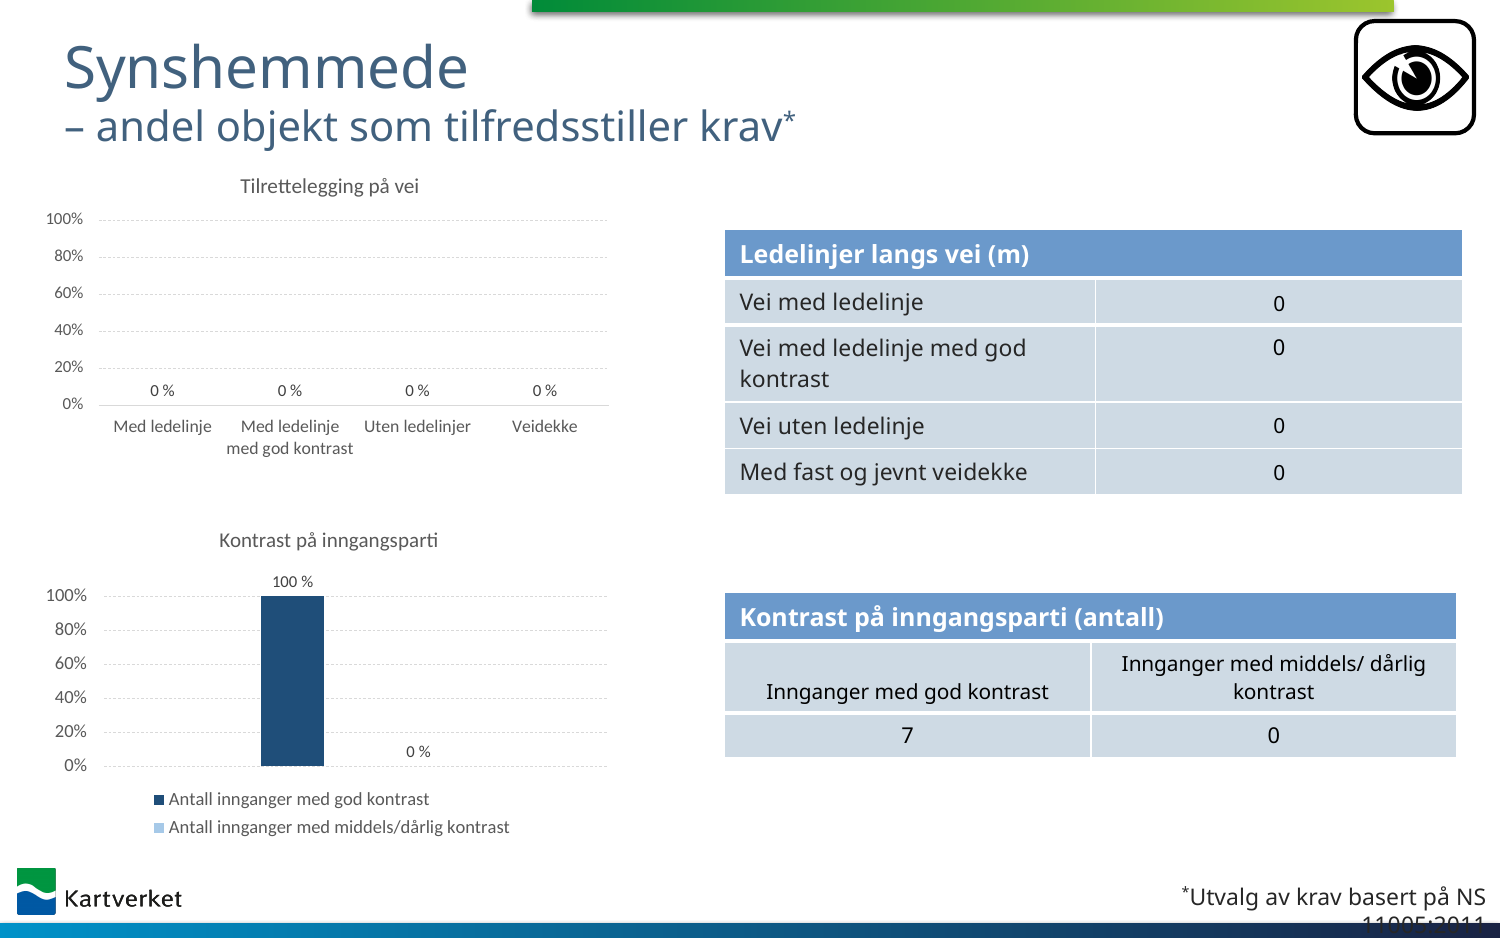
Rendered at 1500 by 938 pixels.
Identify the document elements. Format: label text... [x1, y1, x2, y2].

picture [41, 520, 617, 846]
table_cell Innganger med god kontrast [725, 643, 1090, 711]
text_box Synshemmede – andel objekt som tilfredsstiller krav* [49, 24, 1431, 158]
table_cell Innganger med middels/ dårlig kontrast [1092, 643, 1456, 711]
table_cell 0 [1096, 449, 1462, 494]
table_cell 0 [1096, 327, 1462, 401]
table_cell Vei uten ledelinje [725, 403, 1095, 448]
table_cell Vei med ledelinje med god kontrast [725, 327, 1095, 401]
table_cell Vei med ledelinje [725, 280, 1095, 323]
picture [41, 166, 619, 492]
table_header Ledelinjer langs vei (m) [725, 230, 1462, 276]
table_cell Med fast og jevnt veidekke [725, 449, 1095, 494]
table_cell 0 [1096, 280, 1462, 323]
text_box *Utvalg av krav basert på NS 11005:2011 [1068, 873, 1500, 938]
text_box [1355, 20, 1475, 134]
table_cell 0 [1096, 403, 1462, 448]
table_cell 0 [1092, 715, 1456, 757]
table_cell 7 [725, 715, 1090, 757]
table_header Kontrast på inngangsparti (antall) [725, 593, 1456, 639]
